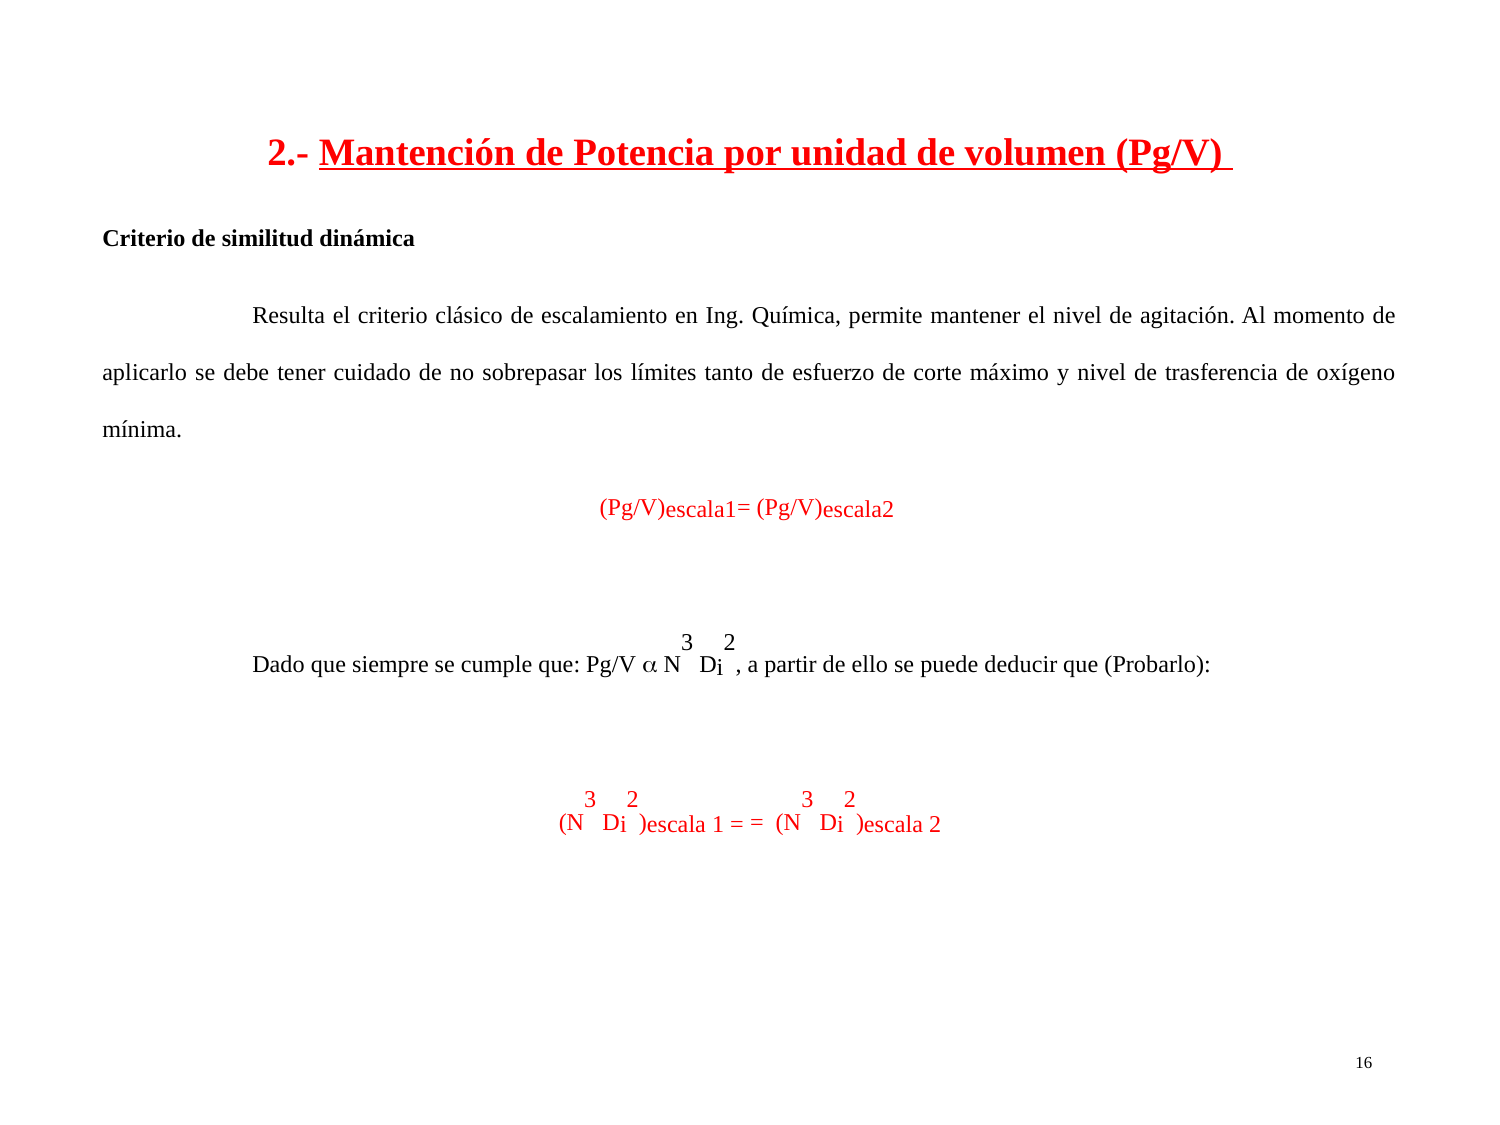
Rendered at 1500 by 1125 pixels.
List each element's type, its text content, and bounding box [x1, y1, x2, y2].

slide_number 16 [1074, 1024, 1388, 1101]
text_box 2.- Mantención de Potencia por unidad de volumen (Pg/V) Criterio de similitud dinámica Resulta el criterio clásico de escalamiento en Ing. Química, permite mantener el nivel de agitación. Al momento de aplicarlo se debe tener cuidado de no sobrepasar los límites tanto de esfuerzo de corte máximo y nivel de trasferencia de oxígeno mínima. (Pg/V)escala1= (Pg/V)escala2 Dado que siempre se cumple que: Pg/V a N3 Di2, a partir de ello se puede deducir que (Probarlo): (N3 Di2)escala 1 = = (N3 Di2)escala 2 [87, 74, 1413, 923]
